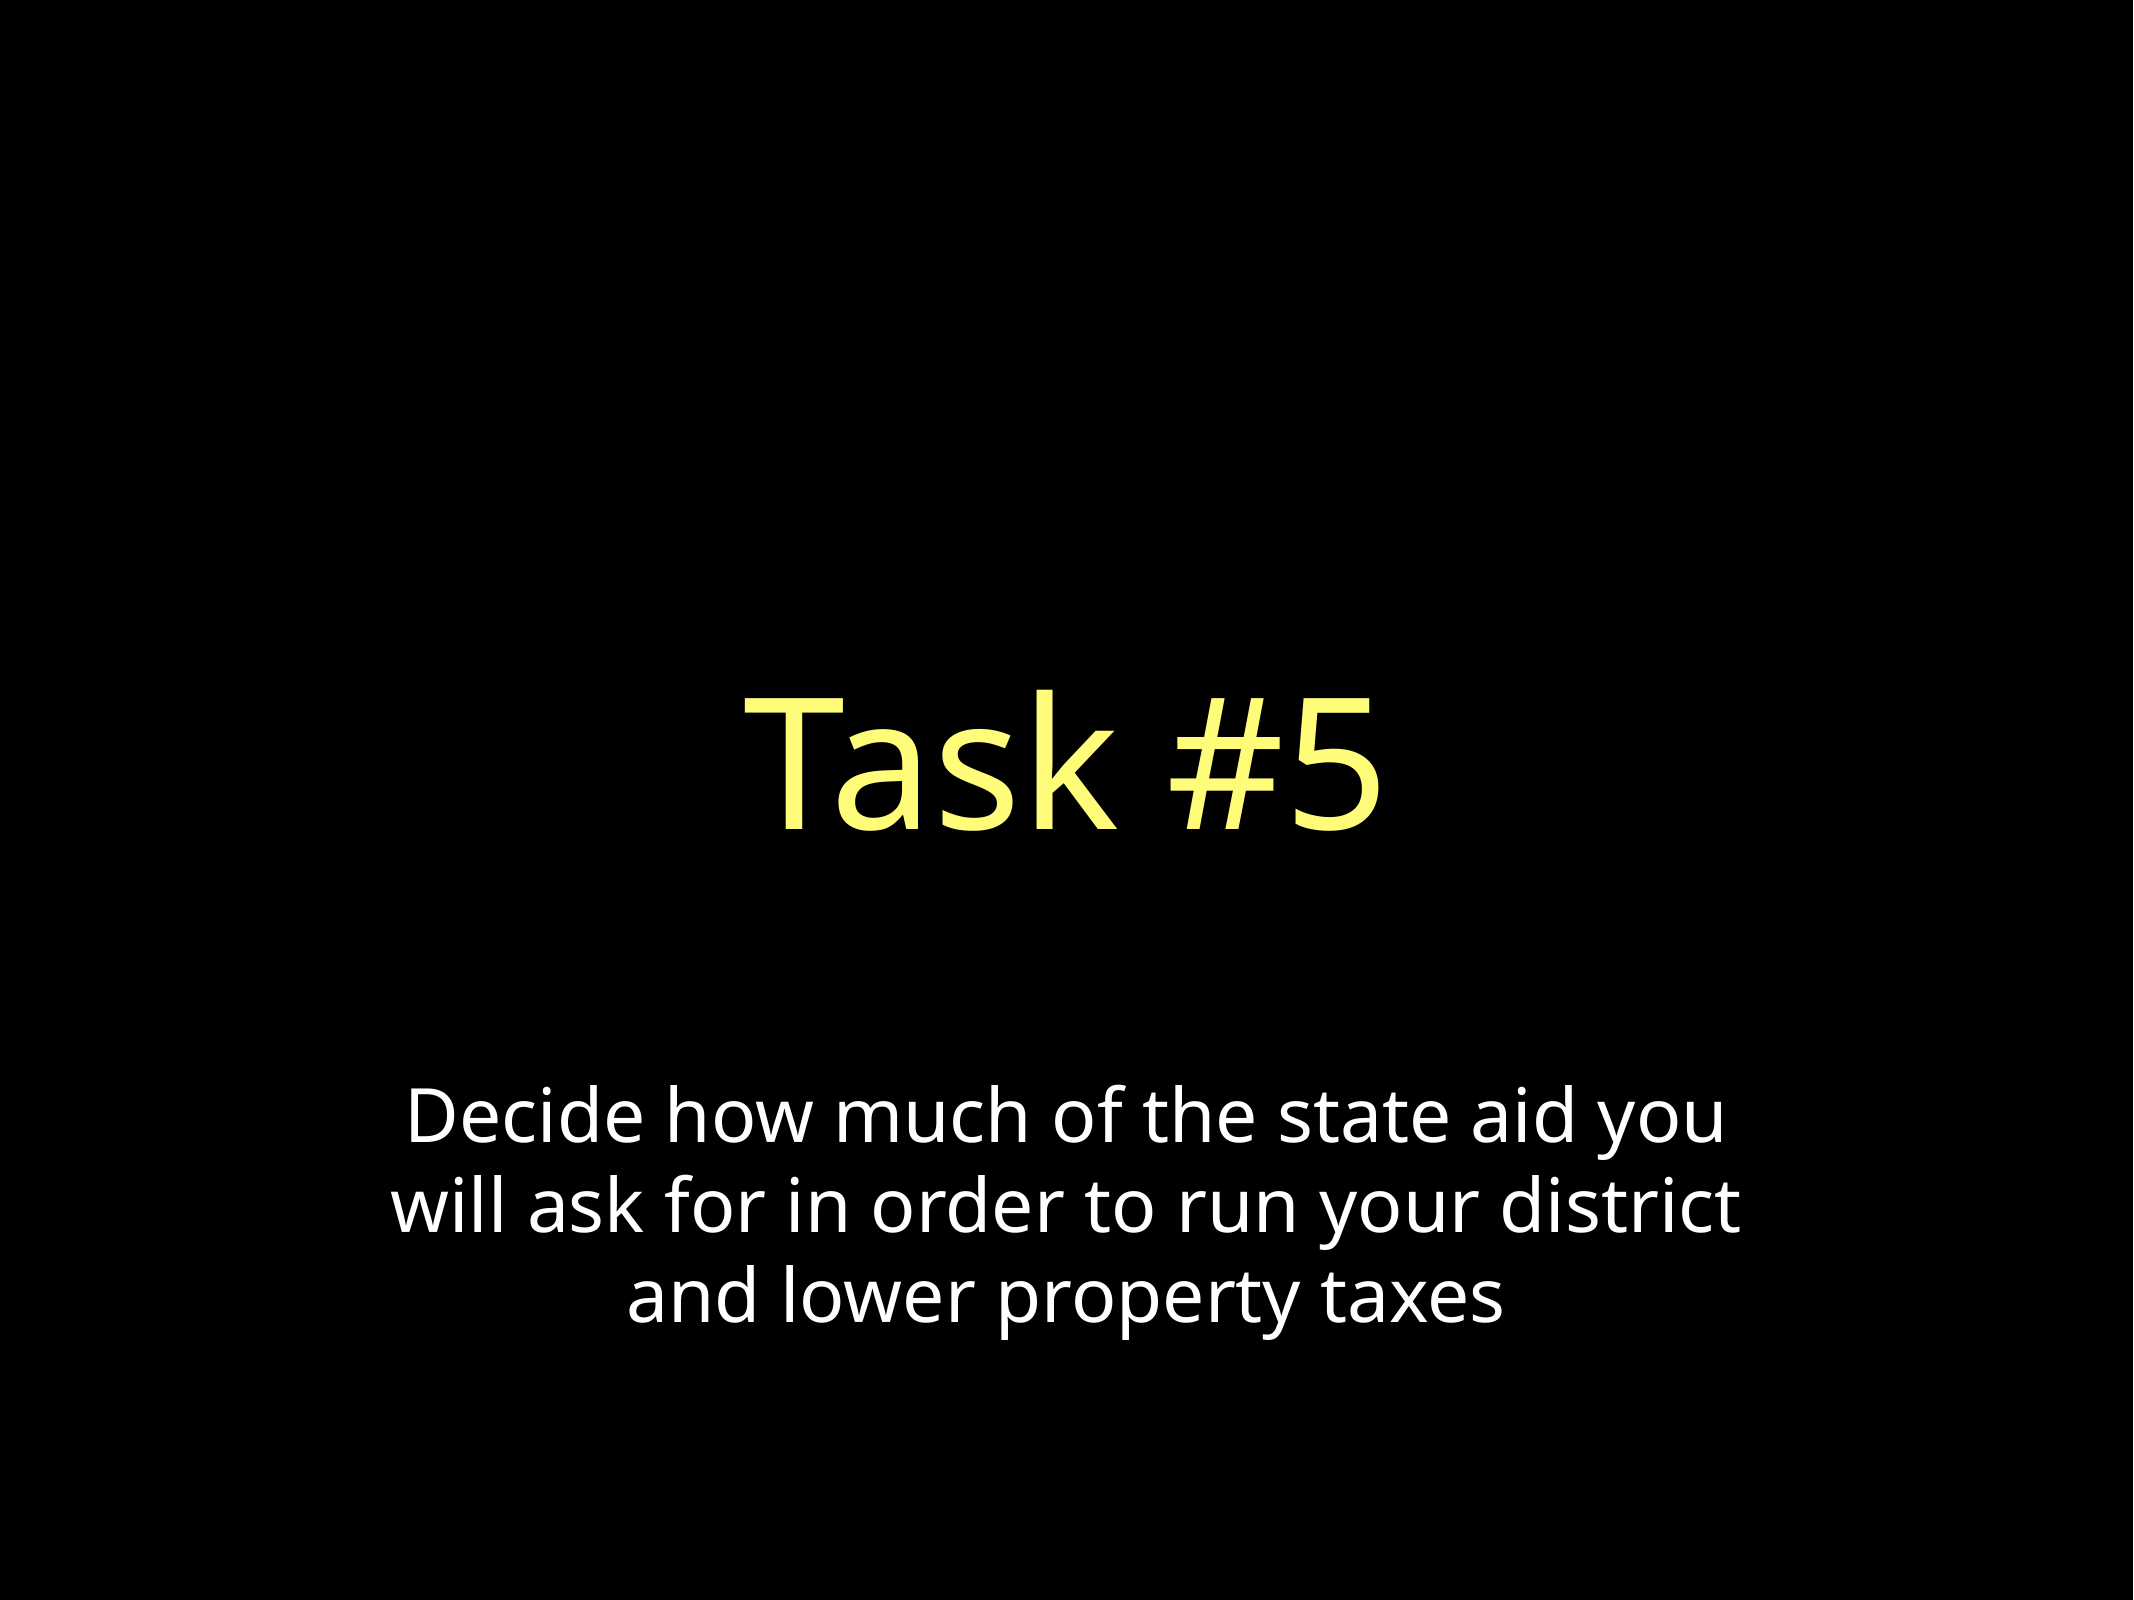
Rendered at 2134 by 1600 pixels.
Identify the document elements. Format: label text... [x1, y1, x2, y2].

text_box Decide how much of the state aid you will ask for in order to run your district and lower property taxes [360, 1059, 1773, 1347]
list Task #5 [207, 636, 1926, 876]
